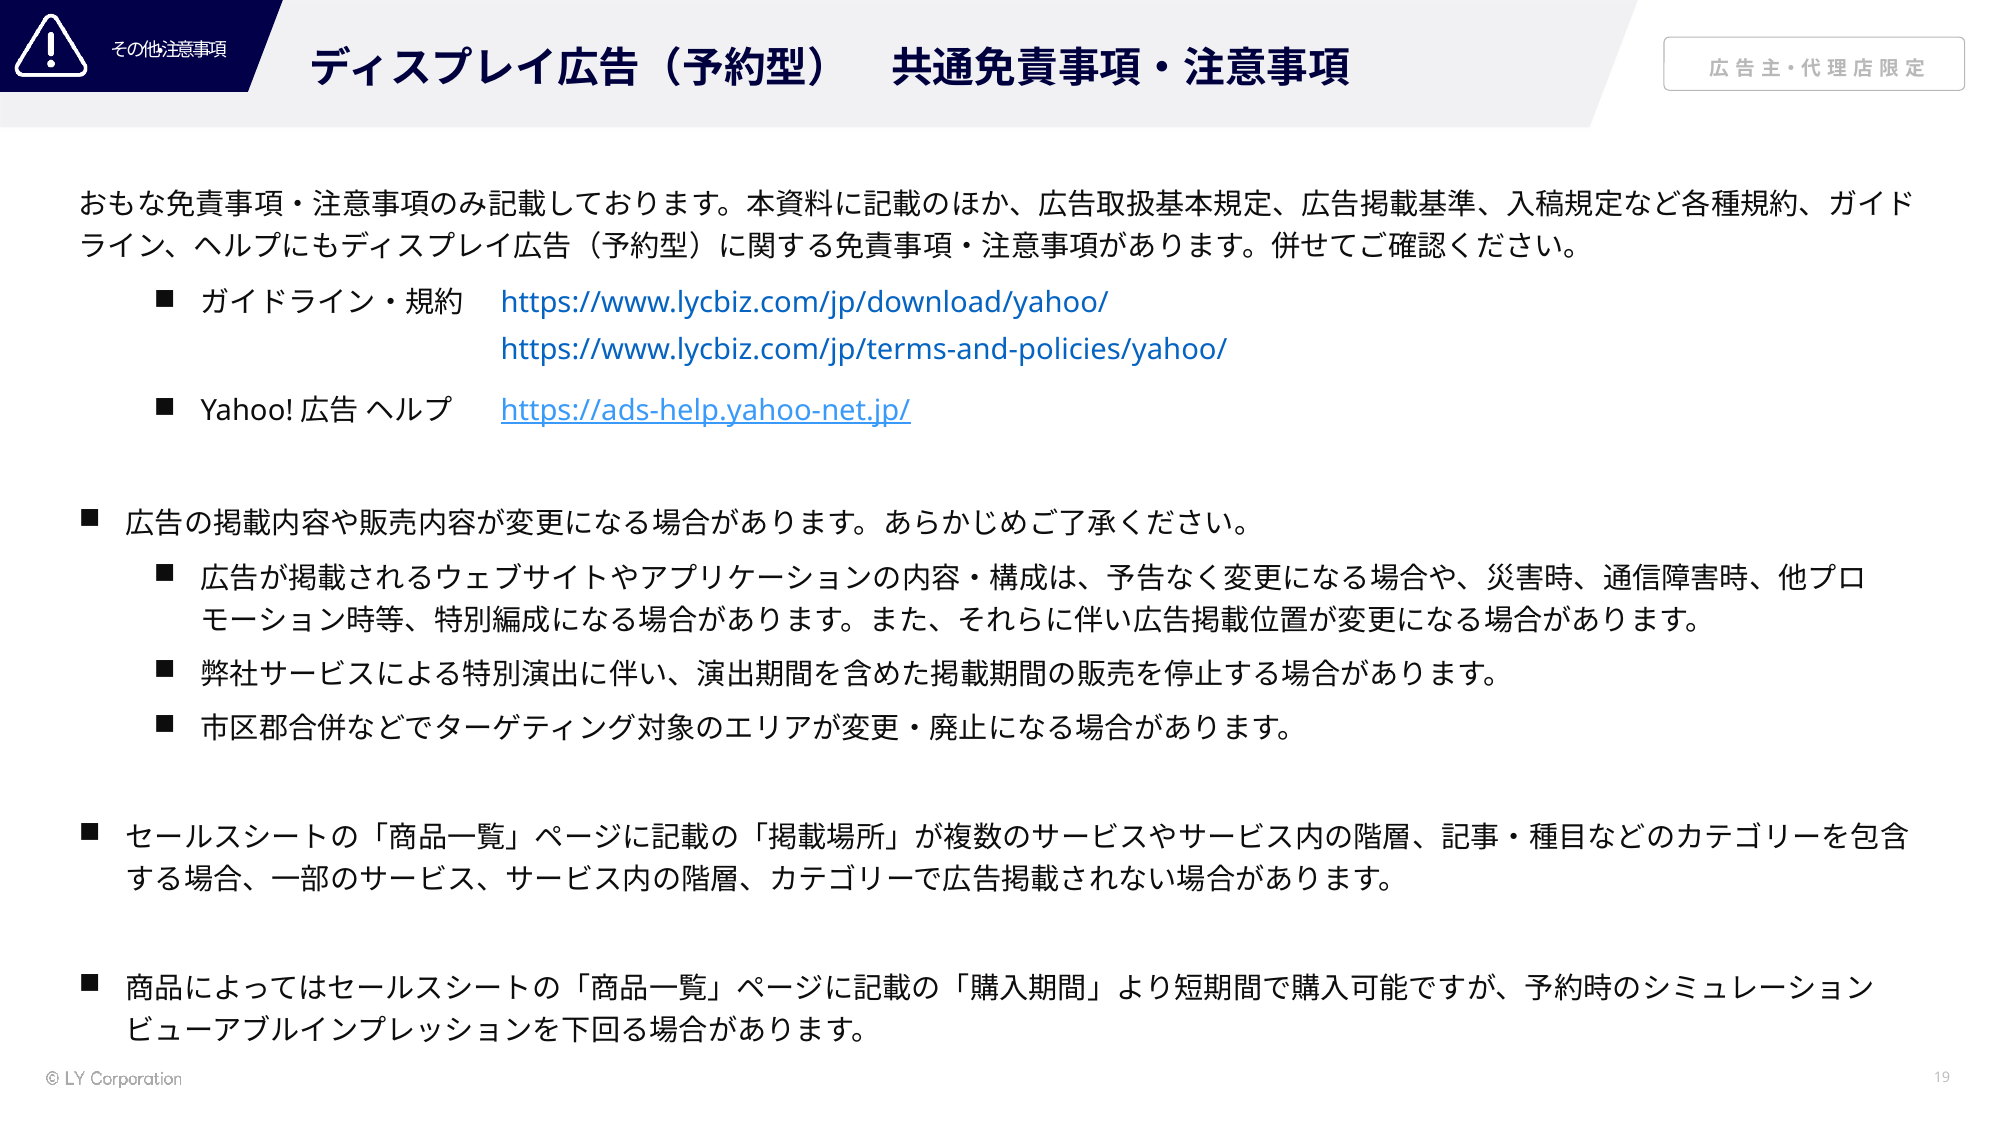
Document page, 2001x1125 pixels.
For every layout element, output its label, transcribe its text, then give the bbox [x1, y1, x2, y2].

picture [46, 1071, 181, 1088]
picture [9, 5, 92, 87]
text_box おもな免責事項・注意事項のみ記載しております。本資料に記載のほか、広告取扱基本規定、広告掲載基準、入稿規定など各種規約、ガイドライン、ヘルプにもディスプレイ広告（予約型）に関する免責事項・注意事項があります。併せてご確認ください。 ガイドライン・規約 https://www.lycbiz.com/jp/download/yahoo/ https://www.lycbiz.com/jp/terms-and-policies/yahoo/ Yahoo!広告 ヘルプ https://ads-help.yahoo-net.jp/ 広告の掲載内容や販売内容が変更になる場合があります。あらかじめご了承ください。 広告が掲載されるウェブサイトやアプリケーションの内容・構成は、予告なく変更になる場合や、災害時、通信障害時、他プロモーション時等、特別編成になる場合があります。また、それらに伴い広告掲載位置が変更になる場合があります。 弊社サービスによる特別演出に伴い、演出期間を含めた掲載期間の販売を停止する場合があります。 市区郡合併などでターゲティング対象のエリアが変更・廃止になる場合があります。 セールスシートの「商品一覧」ページに記載の「掲載場所」が複数のサービスやサービス内の階層、記事・種目などのカテゴリーを包含する場合、一部のサービス、サービス内の階層、カテゴリーで広告掲載されない場合があります。 商品によってはセールスシートの「商品一覧」ページに記載の「購入期間」より短期間で購入可能ですが、予約時のシミュレーションビューアブルインプレッションを下回る場合があります。 [78, 178, 1922, 1047]
list その他・注意事項 [97, 13, 240, 81]
list ディスプレイ広告（予約型） 共通免責事項・注意事項 [309, 41, 1645, 97]
